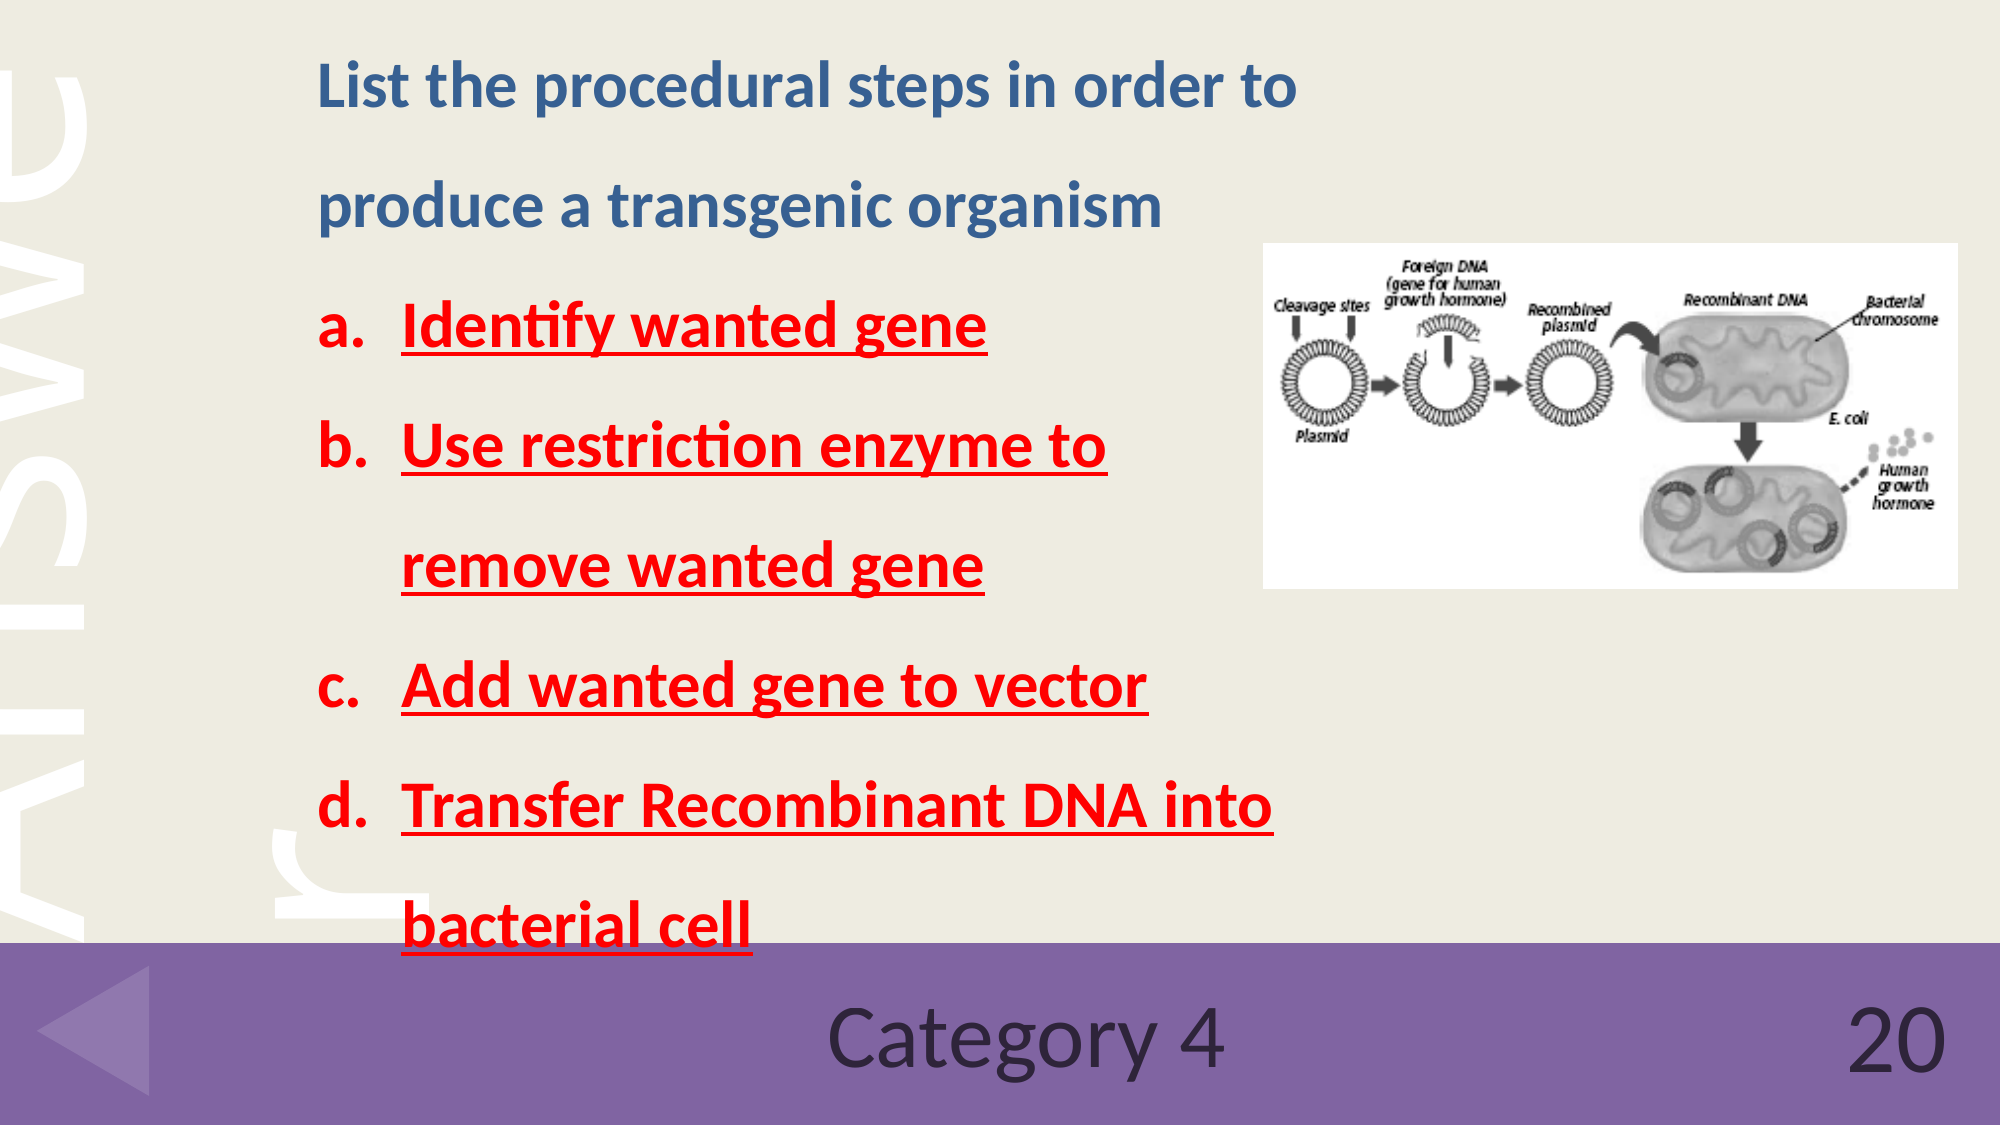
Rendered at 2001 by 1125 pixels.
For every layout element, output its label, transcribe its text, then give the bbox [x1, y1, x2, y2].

list 20 [1927, 967, 1963, 1097]
list List the procedural steps in order to produce a transgenic organism Identify wanted gene Use restriction enzyme to remove wanted gene Add wanted gene to vector Transfer Recombinant DNA into bacterial cell [302, 70, 1320, 892]
picture [1263, 242, 1959, 589]
title Category 4 [126, 937, 1927, 1125]
